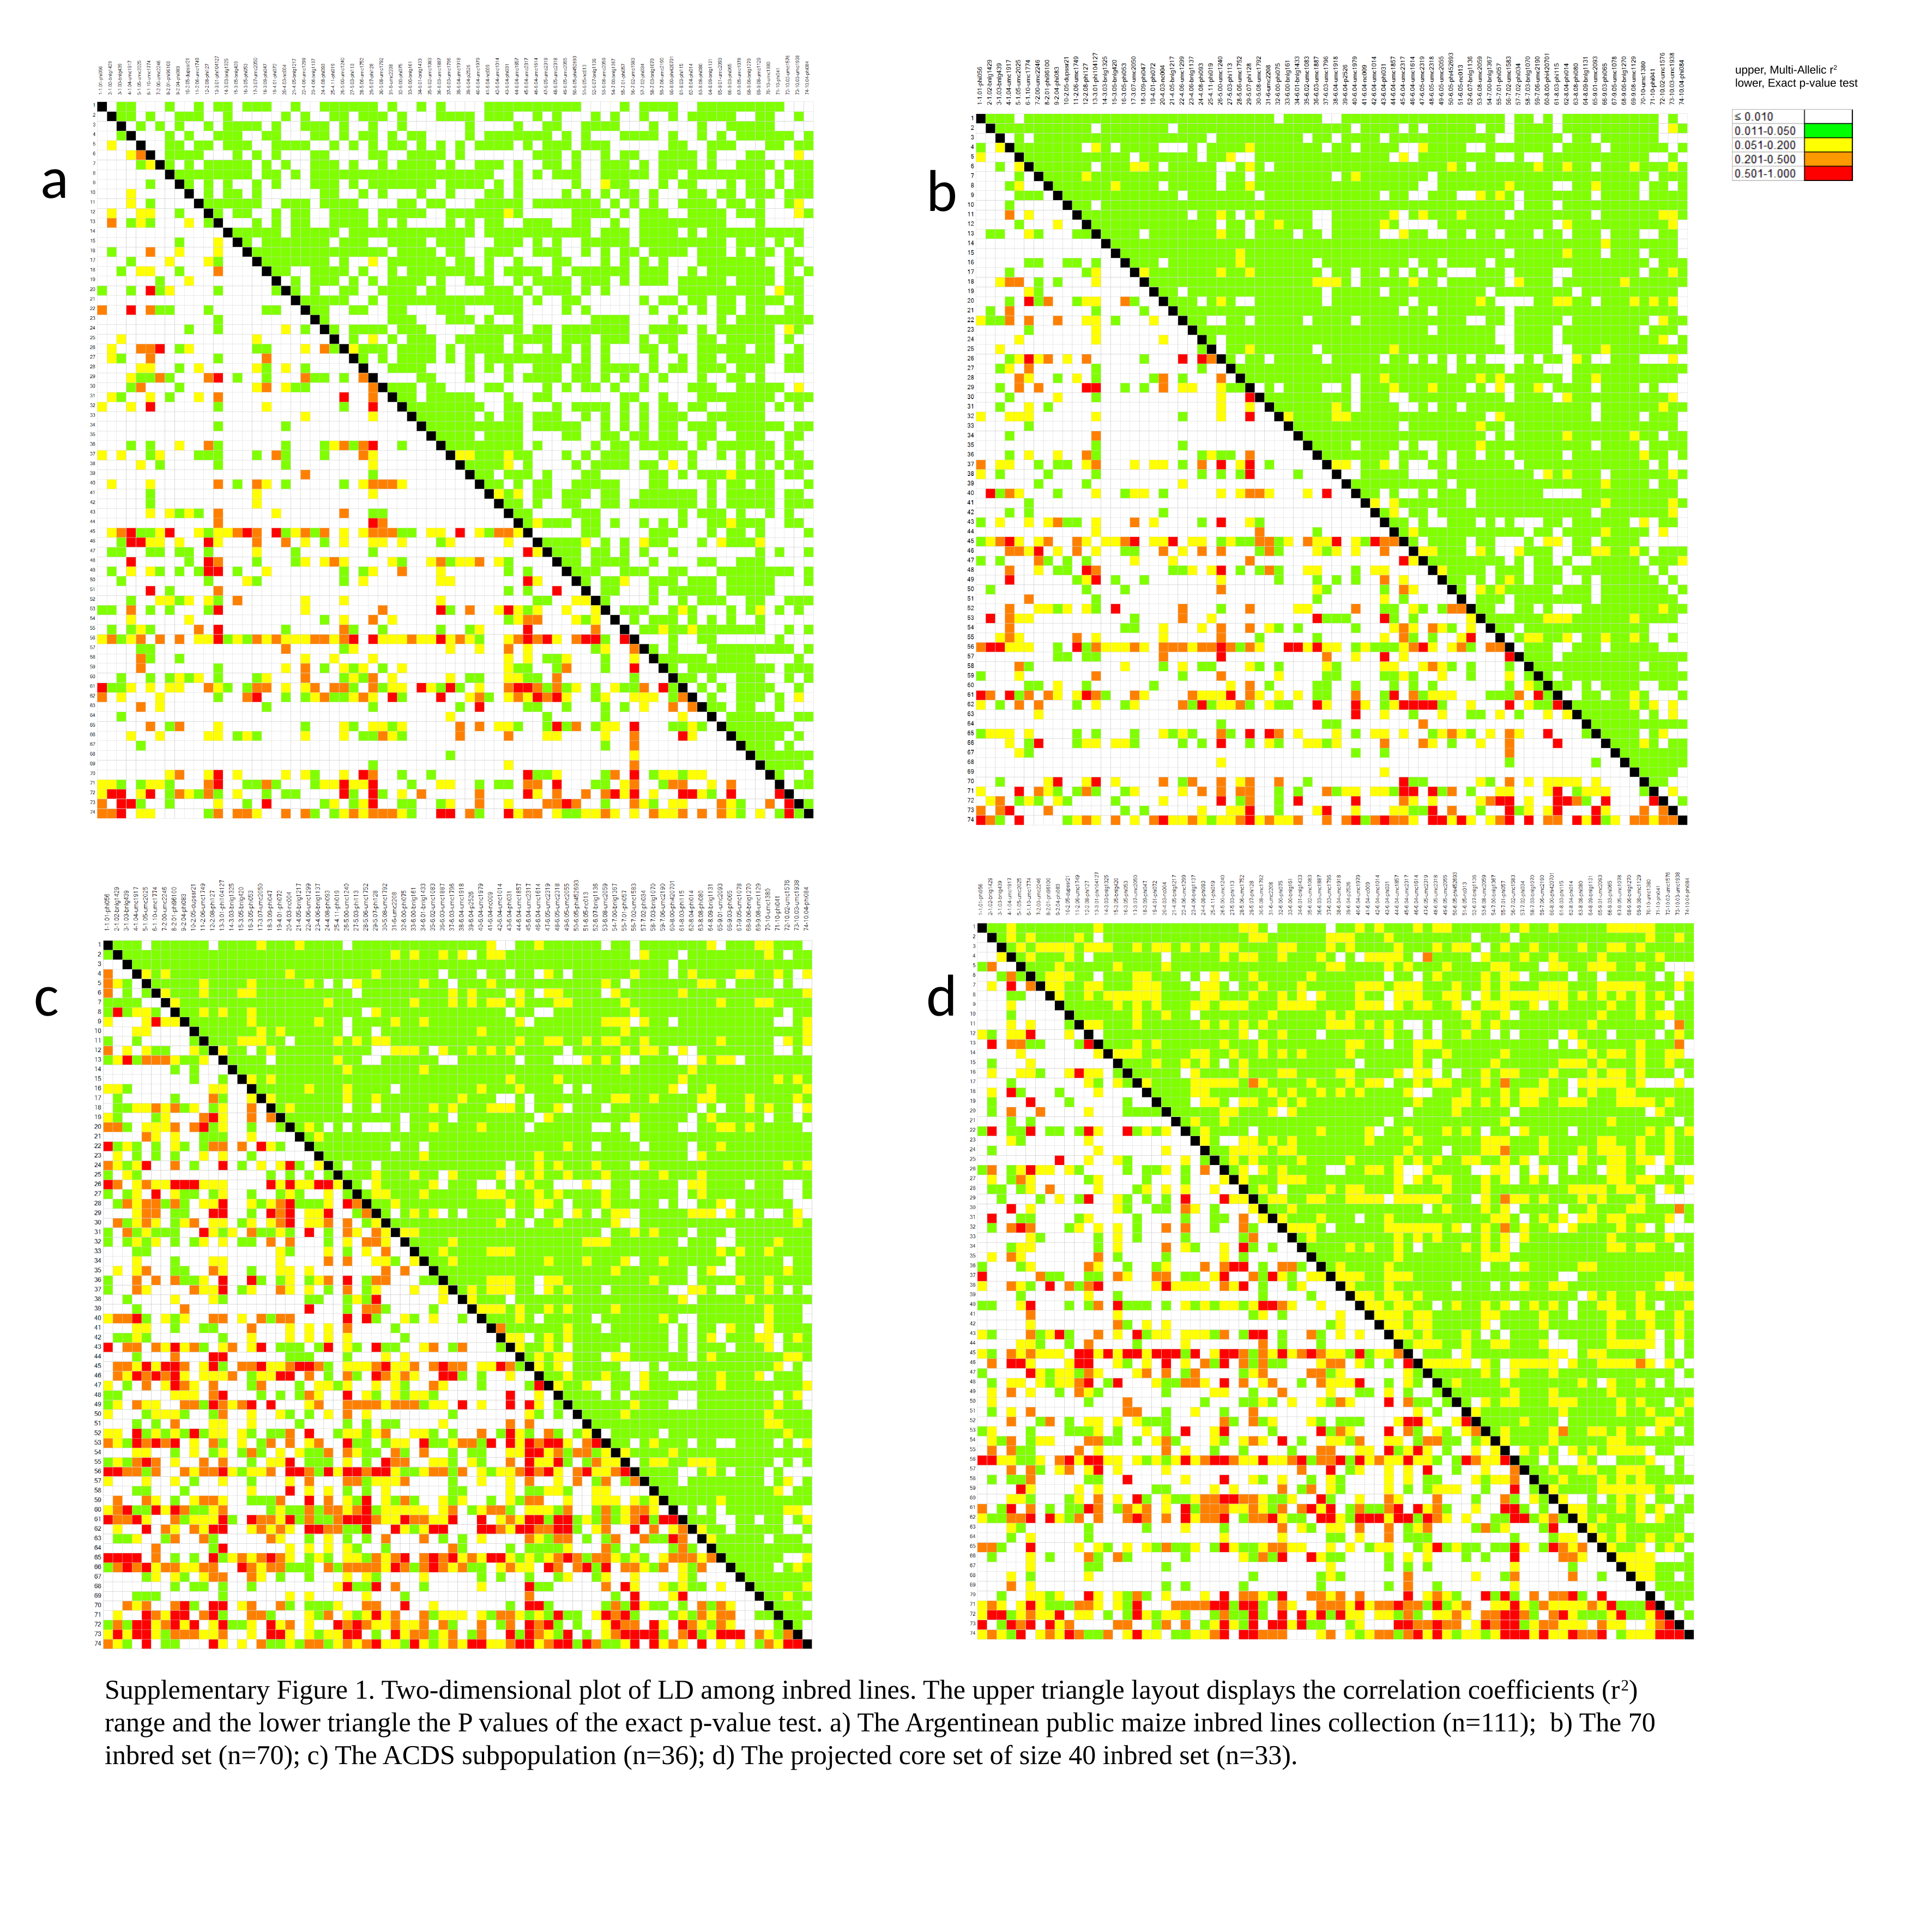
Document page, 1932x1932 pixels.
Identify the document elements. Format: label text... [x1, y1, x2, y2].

text_box upper, Multi-Allelic r2 lower, Exact p-value test [1727, 58, 1866, 94]
text_box Supplementary Figure 1. Two-dimensional plot of LD among inbred lines. The upper triangle layout displays the correlation coefficients (r2) range and the lower triangle the P values of the exact p-value test. a) The Argentinean public maize inbred lines collection (n=111); b) The 70 inbred set (n=70); c) The ACDS subpopulation (n=36); d) The projected core set of size 40 inbred set (n=33). [96, 1668, 1706, 1774]
text_box d [918, 953, 943, 1032]
picture [1732, 109, 1853, 181]
text_box a [32, 135, 64, 214]
text_box b [918, 148, 937, 227]
picture [67, 15, 832, 1668]
picture [940, 4, 1713, 1659]
text_box c [26, 953, 63, 1032]
